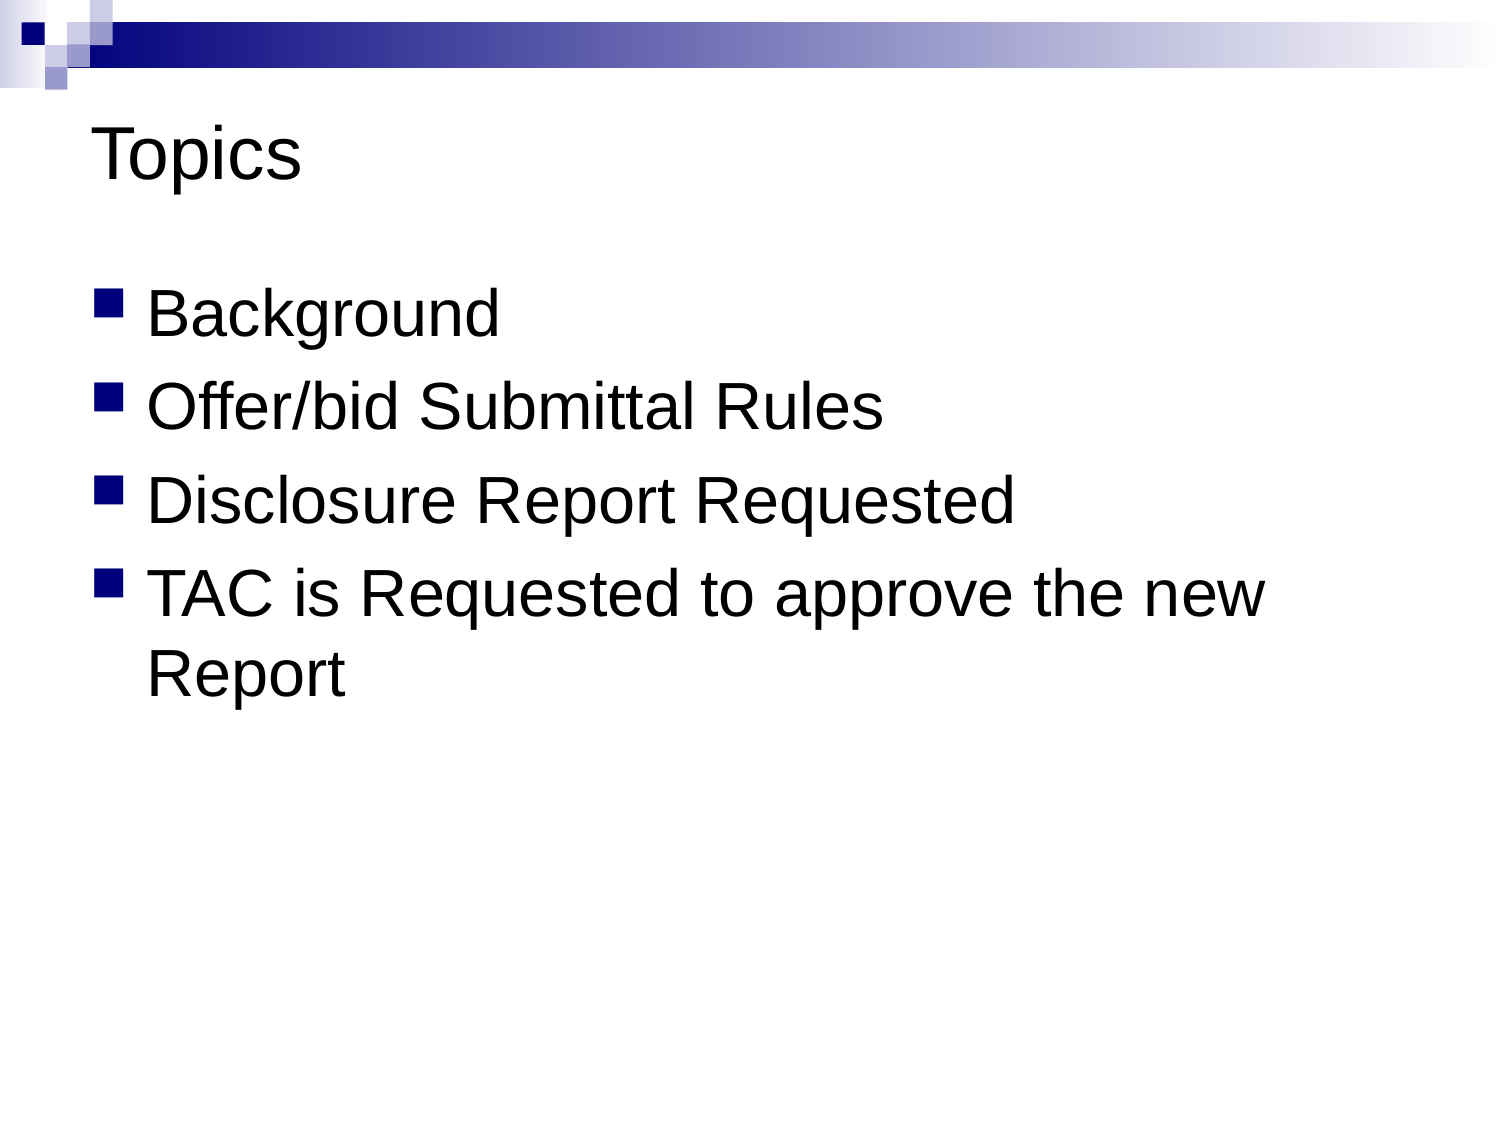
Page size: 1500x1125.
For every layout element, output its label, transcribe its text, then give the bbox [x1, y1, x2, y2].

list Background Offer/bid Submittal Rules Disclosure Report Requested TAC is Requested to approve the new Report [75, 262, 1375, 1013]
title Topics [75, 75, 1213, 225]
